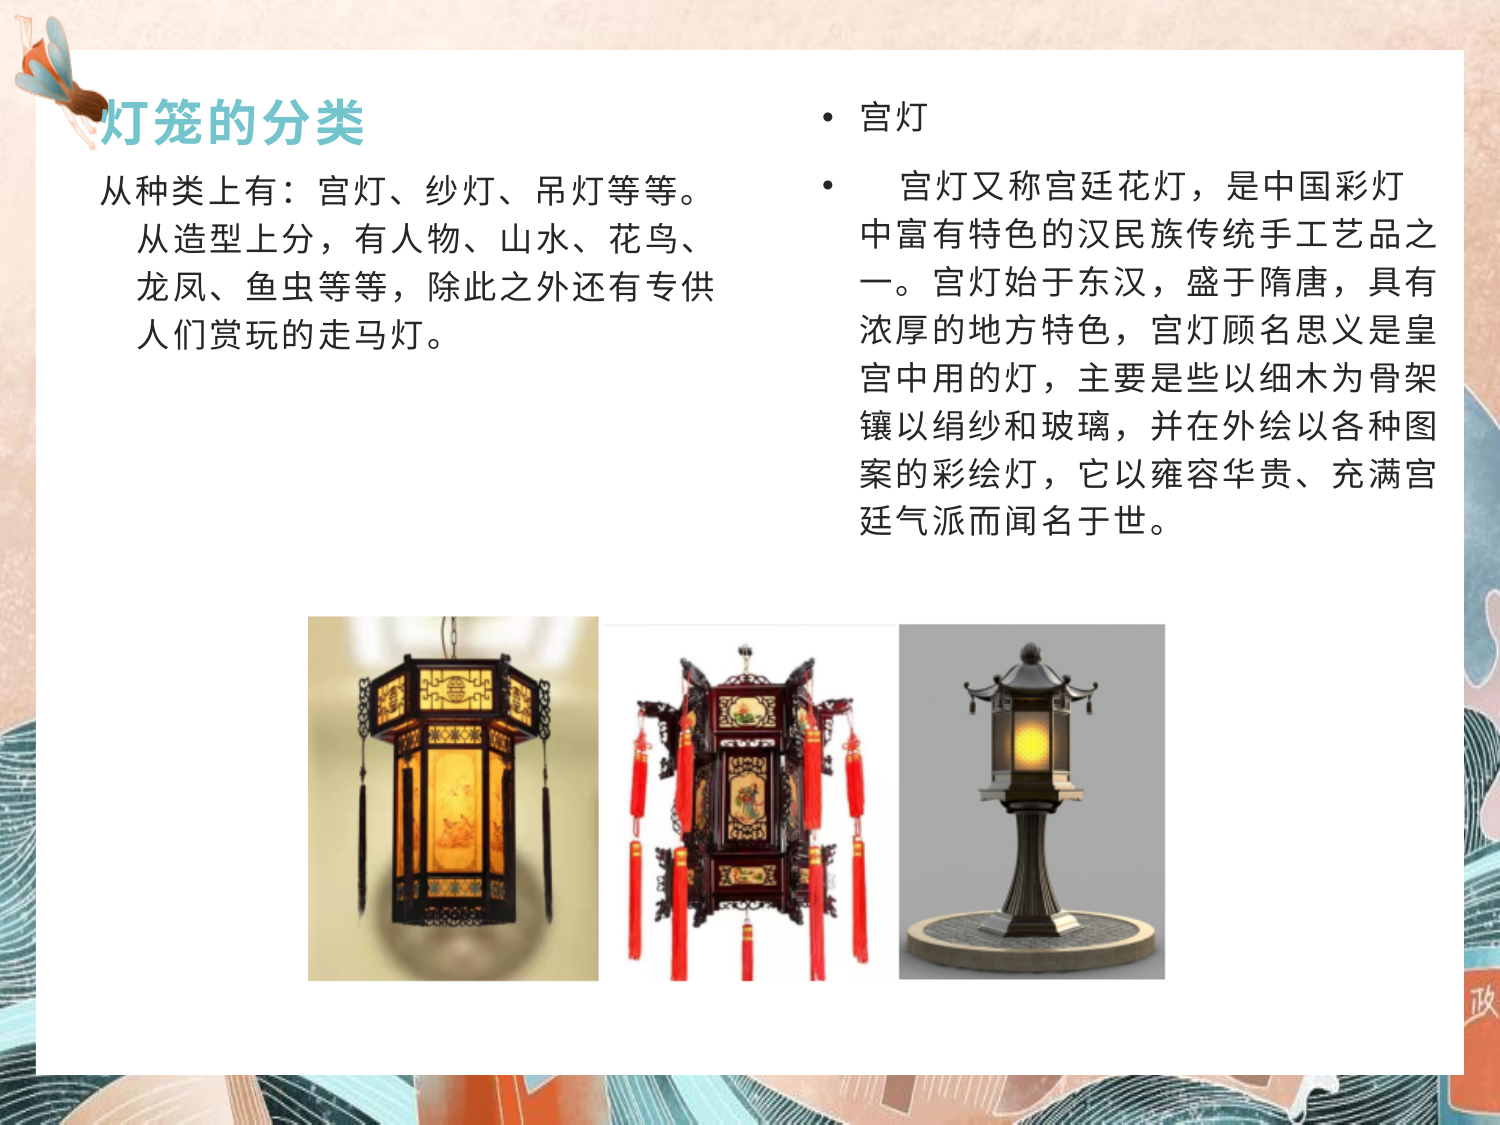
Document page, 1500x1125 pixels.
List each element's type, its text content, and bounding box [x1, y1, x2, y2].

list 从种类上有：宫灯、纱灯、吊灯等等。从造型上分，有人物、山水、花鸟、龙凤、鱼虫等等，除此之外还有专供人们赏玩的走马灯。 [82, 156, 733, 219]
list 宫灯 宫灯又称宫廷花灯，是中国彩灯中富有特色的汉民族传统手工艺品之一。宫灯始于东汉，盛于隋唐，具有浓厚的地方特色，宫灯顾名思义是皇宫中用的灯，主要是些以细木为骨架镶以绢纱和玻璃，并在外绘以各种图案的彩绘灯，它以雍容华贵、充满宫廷气派而闻名于世。 [805, 88, 1456, 899]
picture [0, 0, 1500, 1125]
title 灯笼的分类 [82, 72, 1418, 146]
